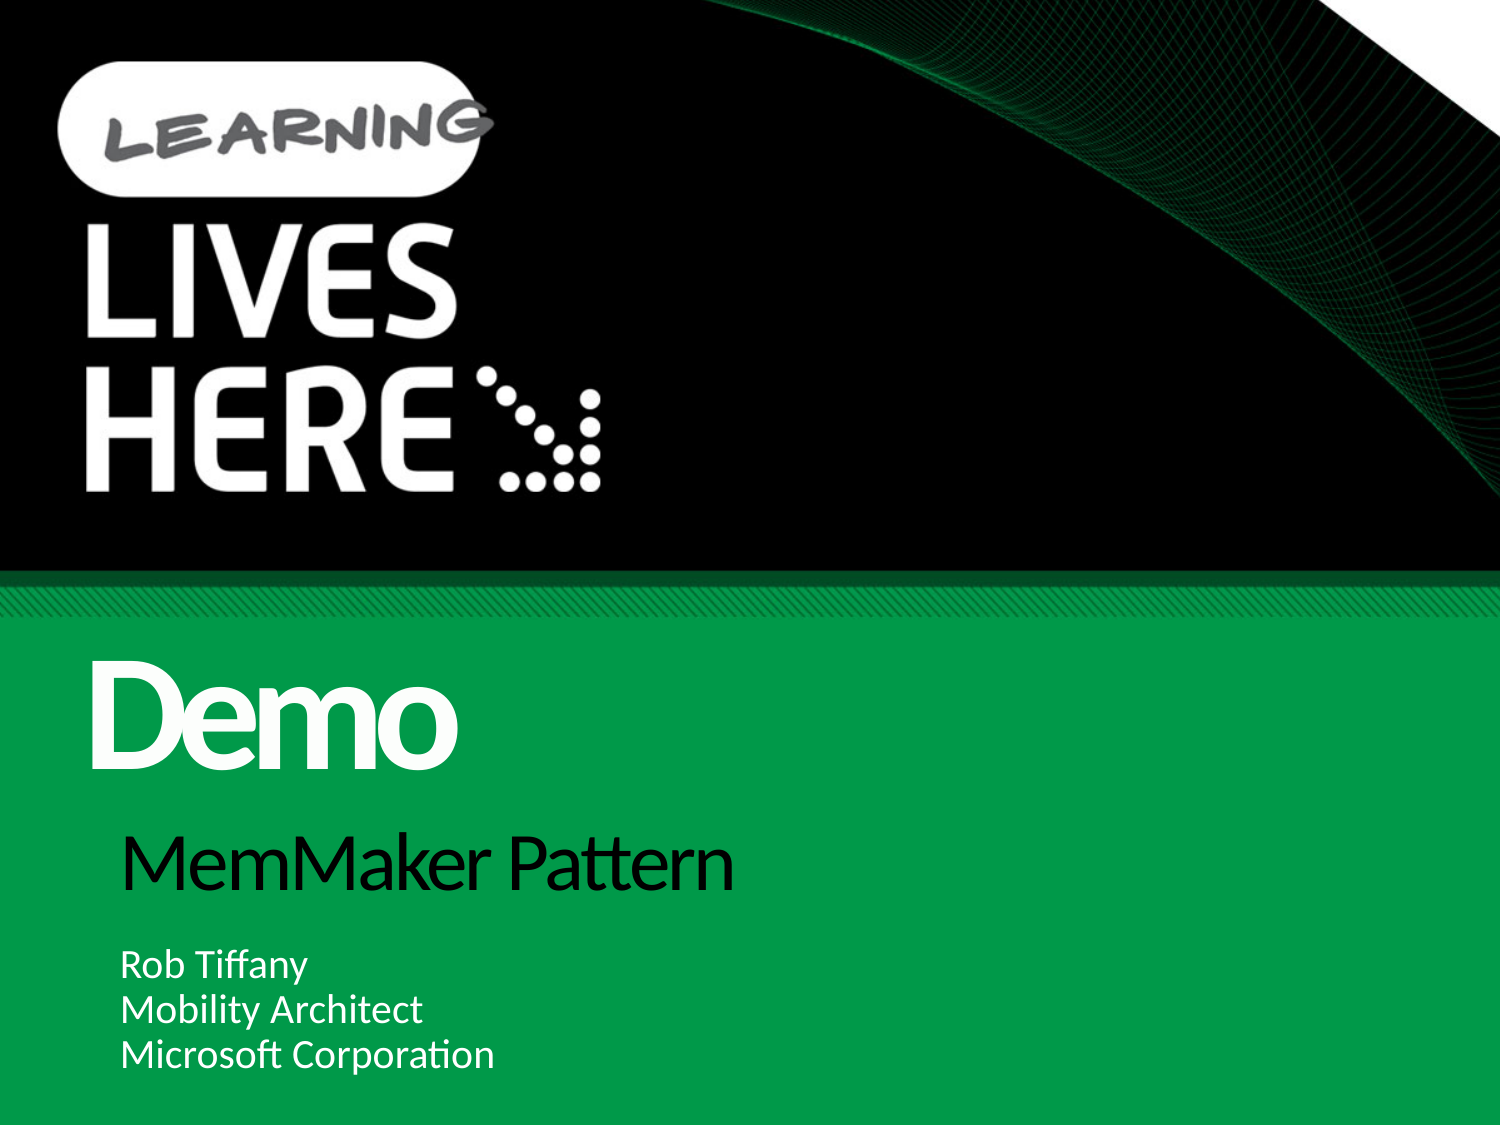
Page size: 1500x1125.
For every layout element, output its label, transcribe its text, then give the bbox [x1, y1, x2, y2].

title MemMaker Pattern [119, 818, 1375, 943]
picture [0, 0, 1500, 1125]
list Demo [83, 625, 1344, 800]
subtitle Rob Tiffany Mobility Architect Microsoft Corporation [119, 942, 1236, 1019]
